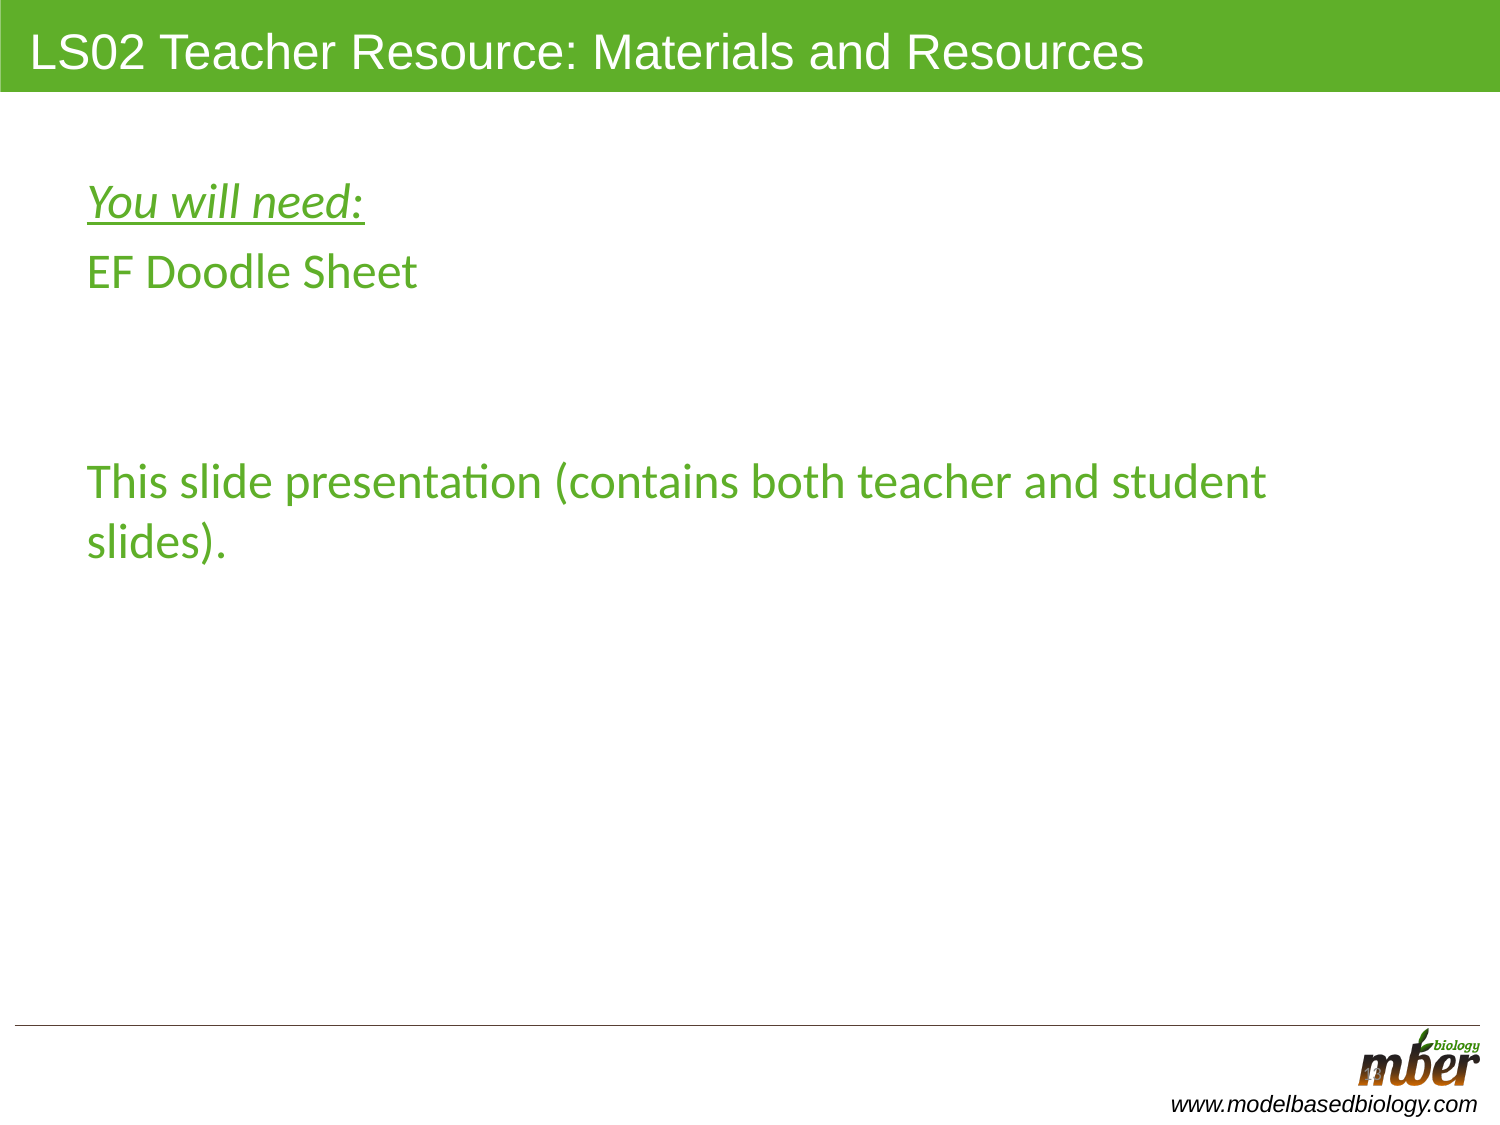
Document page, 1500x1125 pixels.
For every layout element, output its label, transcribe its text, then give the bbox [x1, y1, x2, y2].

title LS02 Teacher Resource: Materials and Resources [14, 11, 1480, 89]
text_box You will need: EF Doodle Sheet This slide presentation (contains both teacher and student slides). [71, 161, 1422, 1043]
slide_number 13 [1059, 1043, 1397, 1103]
picture [1397, 1028, 1480, 1086]
